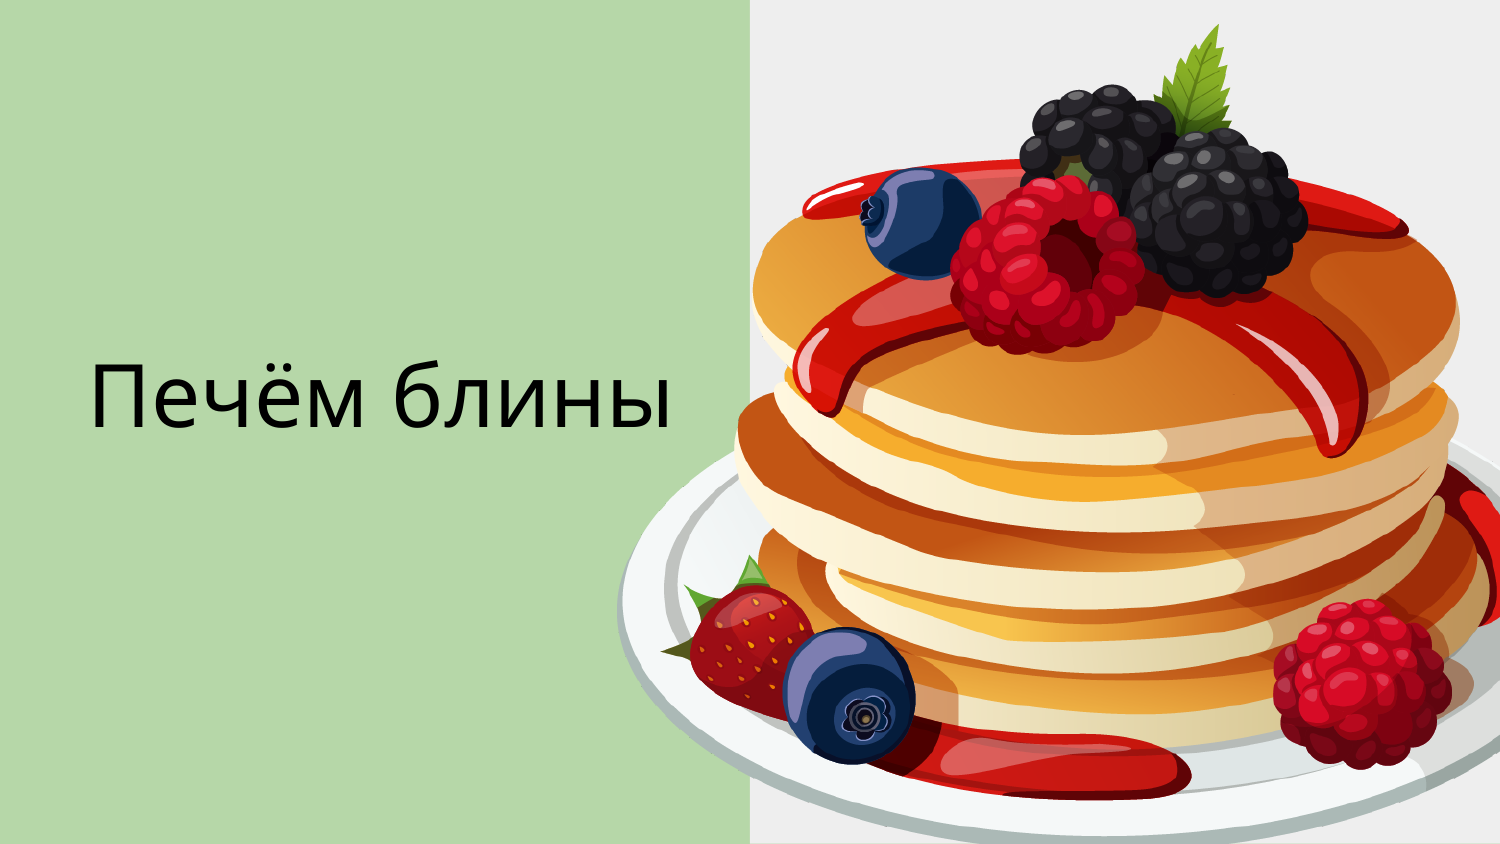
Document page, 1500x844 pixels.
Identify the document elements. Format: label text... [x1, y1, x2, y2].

title Печём блины [49, 216, 612, 461]
picture [617, 23, 1500, 844]
